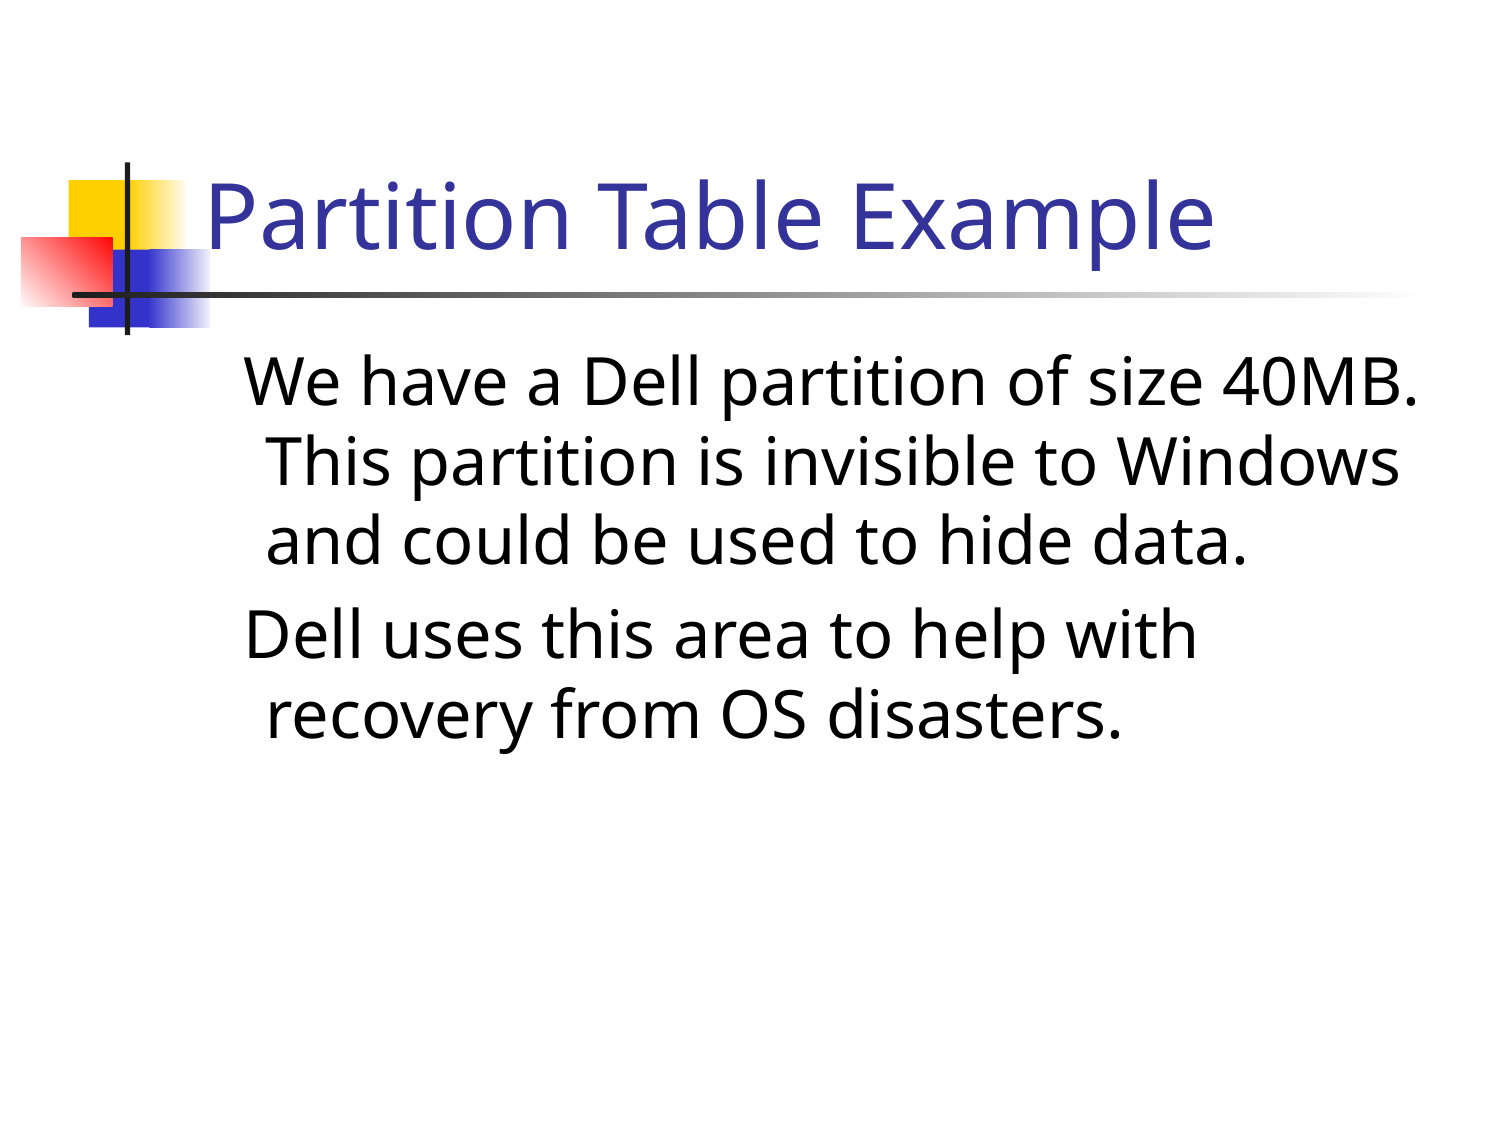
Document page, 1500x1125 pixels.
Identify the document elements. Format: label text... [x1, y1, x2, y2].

title Partition Table Example [188, 34, 1468, 276]
list We have a Dell partition of size 40MB. This partition is invisible to Windows and could be used to hide data. Dell uses this area to help with recovery from OS disasters. [193, 330, 1470, 1007]
